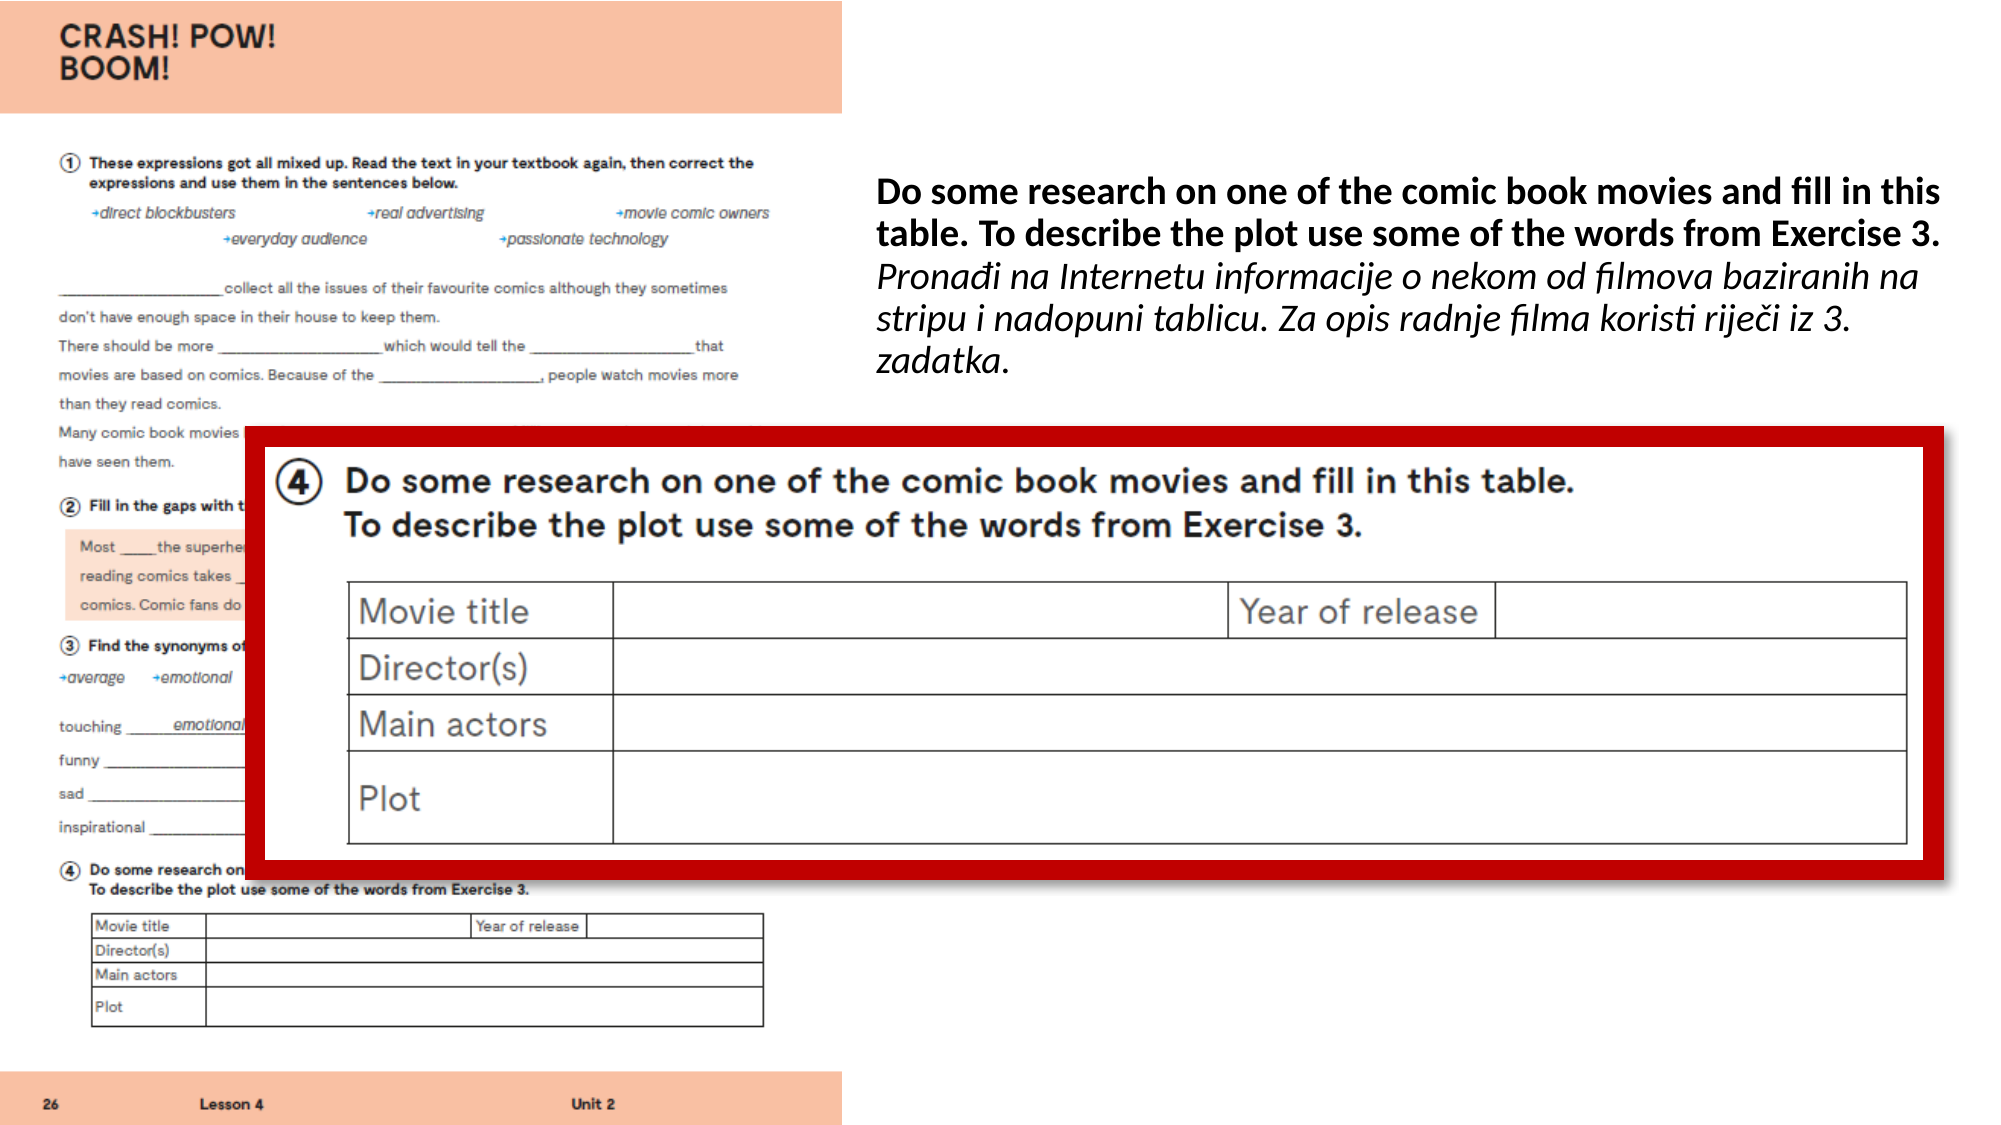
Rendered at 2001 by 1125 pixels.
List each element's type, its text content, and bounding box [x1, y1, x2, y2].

text_box Do some research on one of the comic book movies and fill in this table. To describe the plot use some of the words from Exercise 3. Pronađi na Internetu informacije o nekom od filmova baziranih na stripu i nadopuni tablicu. Za opis radnje filma koristi riječi iz 3. zadatka. [861, 163, 1968, 428]
picture [0, 1, 1923, 1125]
